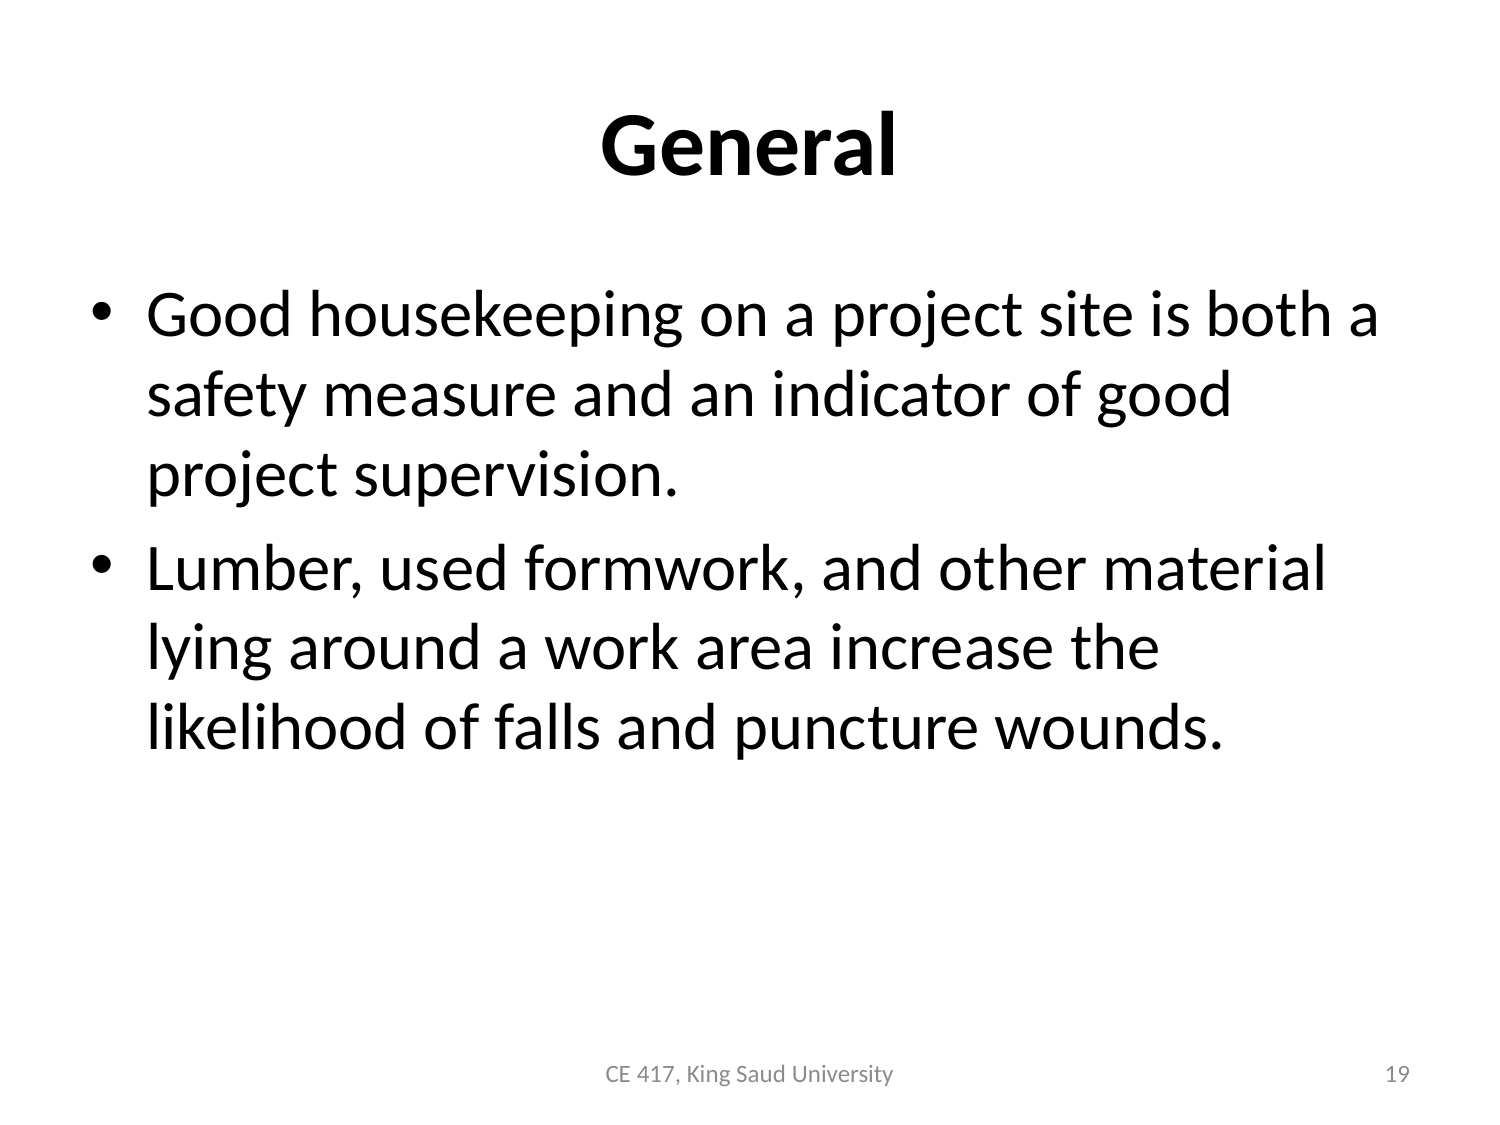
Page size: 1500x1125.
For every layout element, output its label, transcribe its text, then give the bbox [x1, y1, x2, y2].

title General [75, 45, 1425, 233]
list Good housekeeping on a project site is both a safety measure and an indicator of good project supervision. Lumber, used formwork, and other material lying around a work area increase the likelihood of falls and puncture wounds. [75, 262, 1425, 1005]
footer CE 417, King Saud University [512, 1042, 988, 1103]
slide_number 19 [1074, 1042, 1425, 1103]
